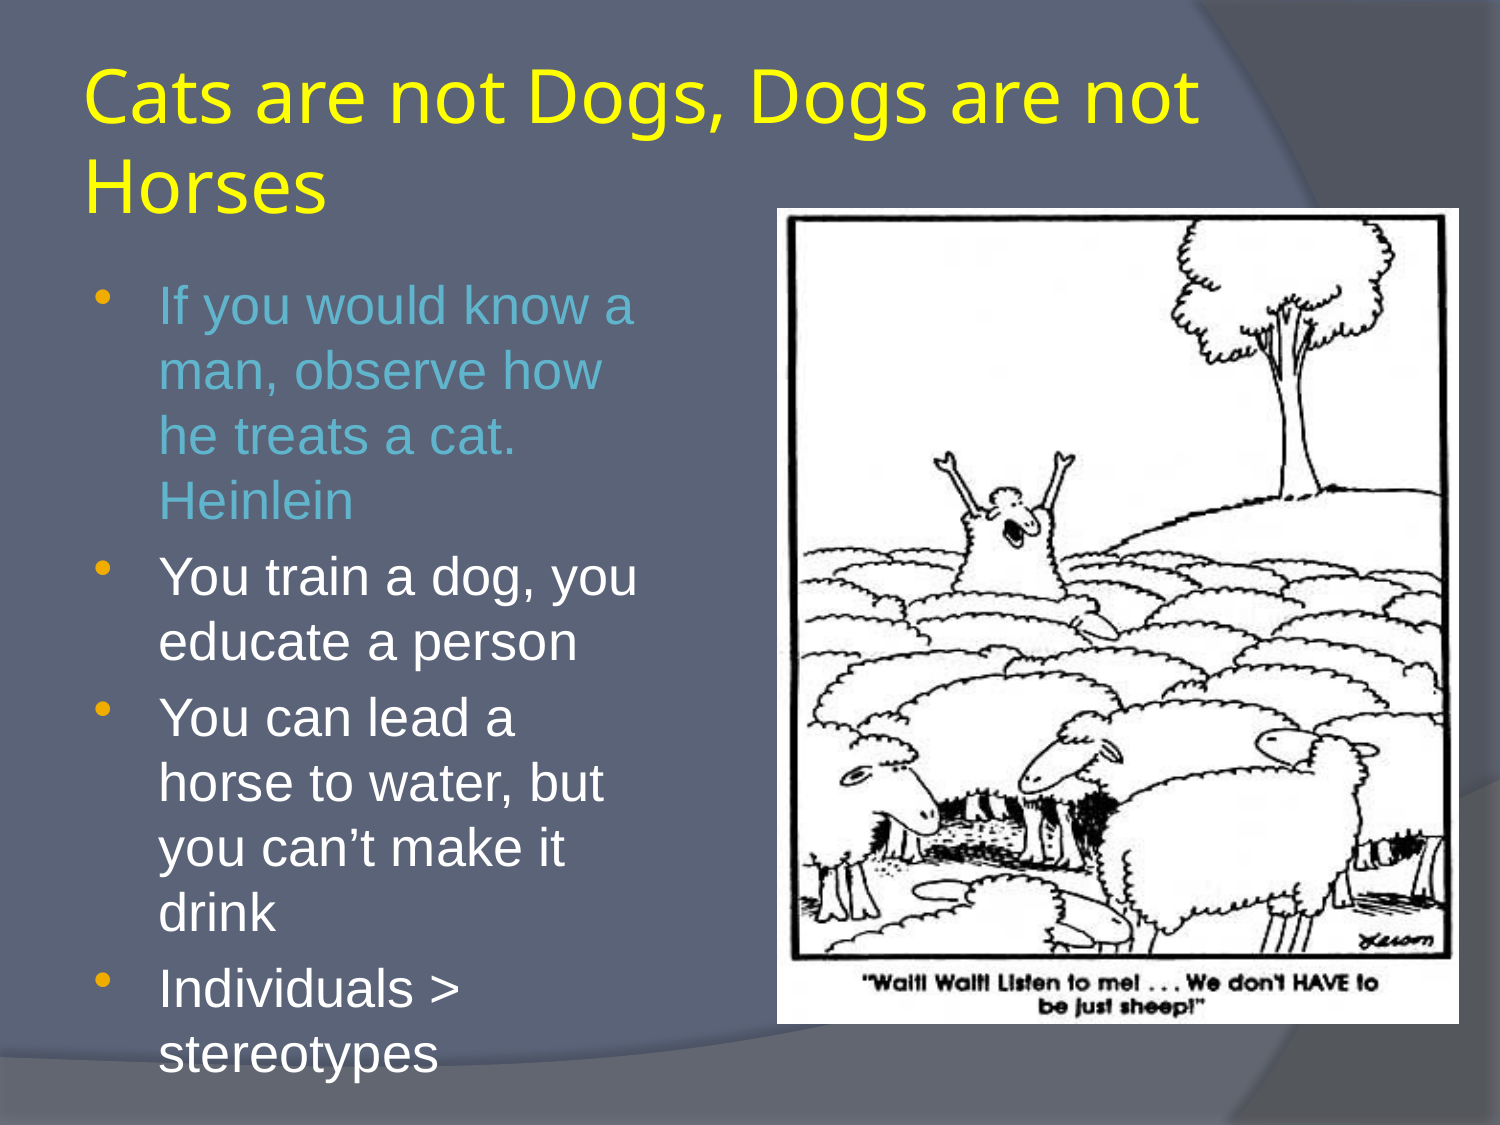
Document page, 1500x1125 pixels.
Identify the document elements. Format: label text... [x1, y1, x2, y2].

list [777, 207, 1459, 1024]
list If you would know a man, observe how he treats a cat. Heinlein You train a dog, you educate a person You can lead a horse to water, but you can’t make it drink Individuals > stereotypes [75, 262, 675, 1094]
title Cats are not Dogs, Dogs are not Horses [75, 45, 1300, 233]
